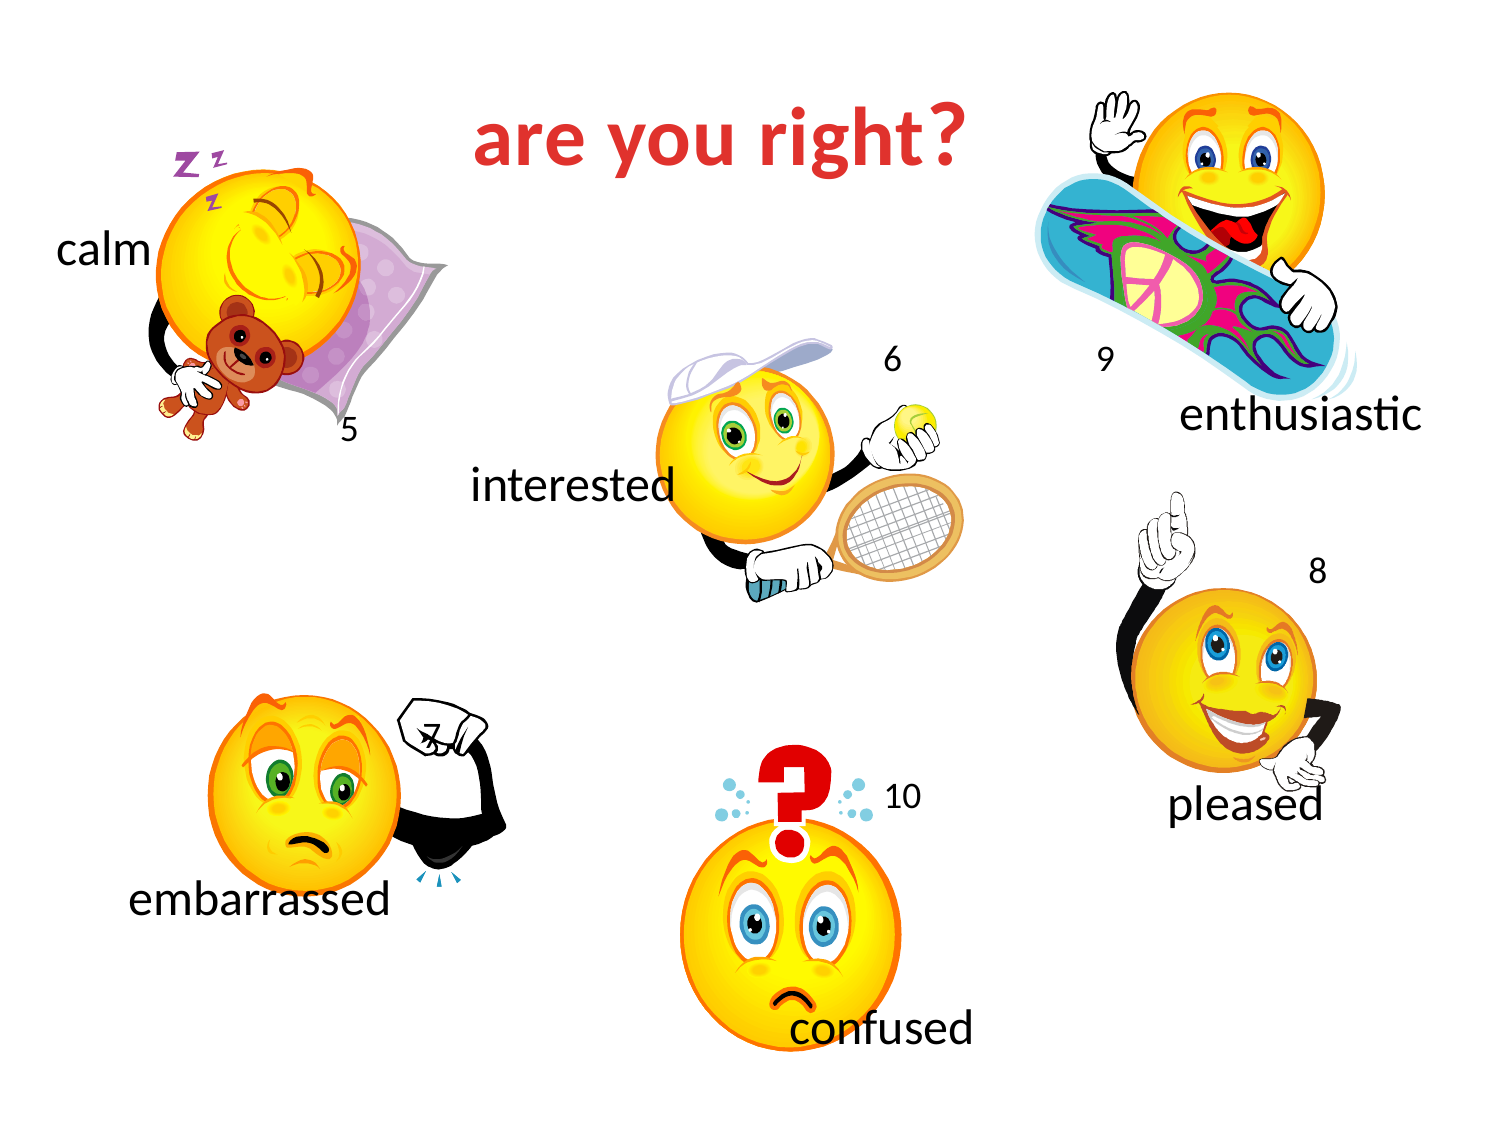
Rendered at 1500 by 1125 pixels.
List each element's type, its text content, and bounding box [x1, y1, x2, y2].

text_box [454, 325, 964, 603]
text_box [41, 148, 450, 458]
text_box are you right? [458, 66, 984, 191]
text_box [111, 692, 508, 934]
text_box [678, 739, 992, 1064]
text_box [1033, 89, 1440, 450]
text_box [1115, 491, 1344, 840]
